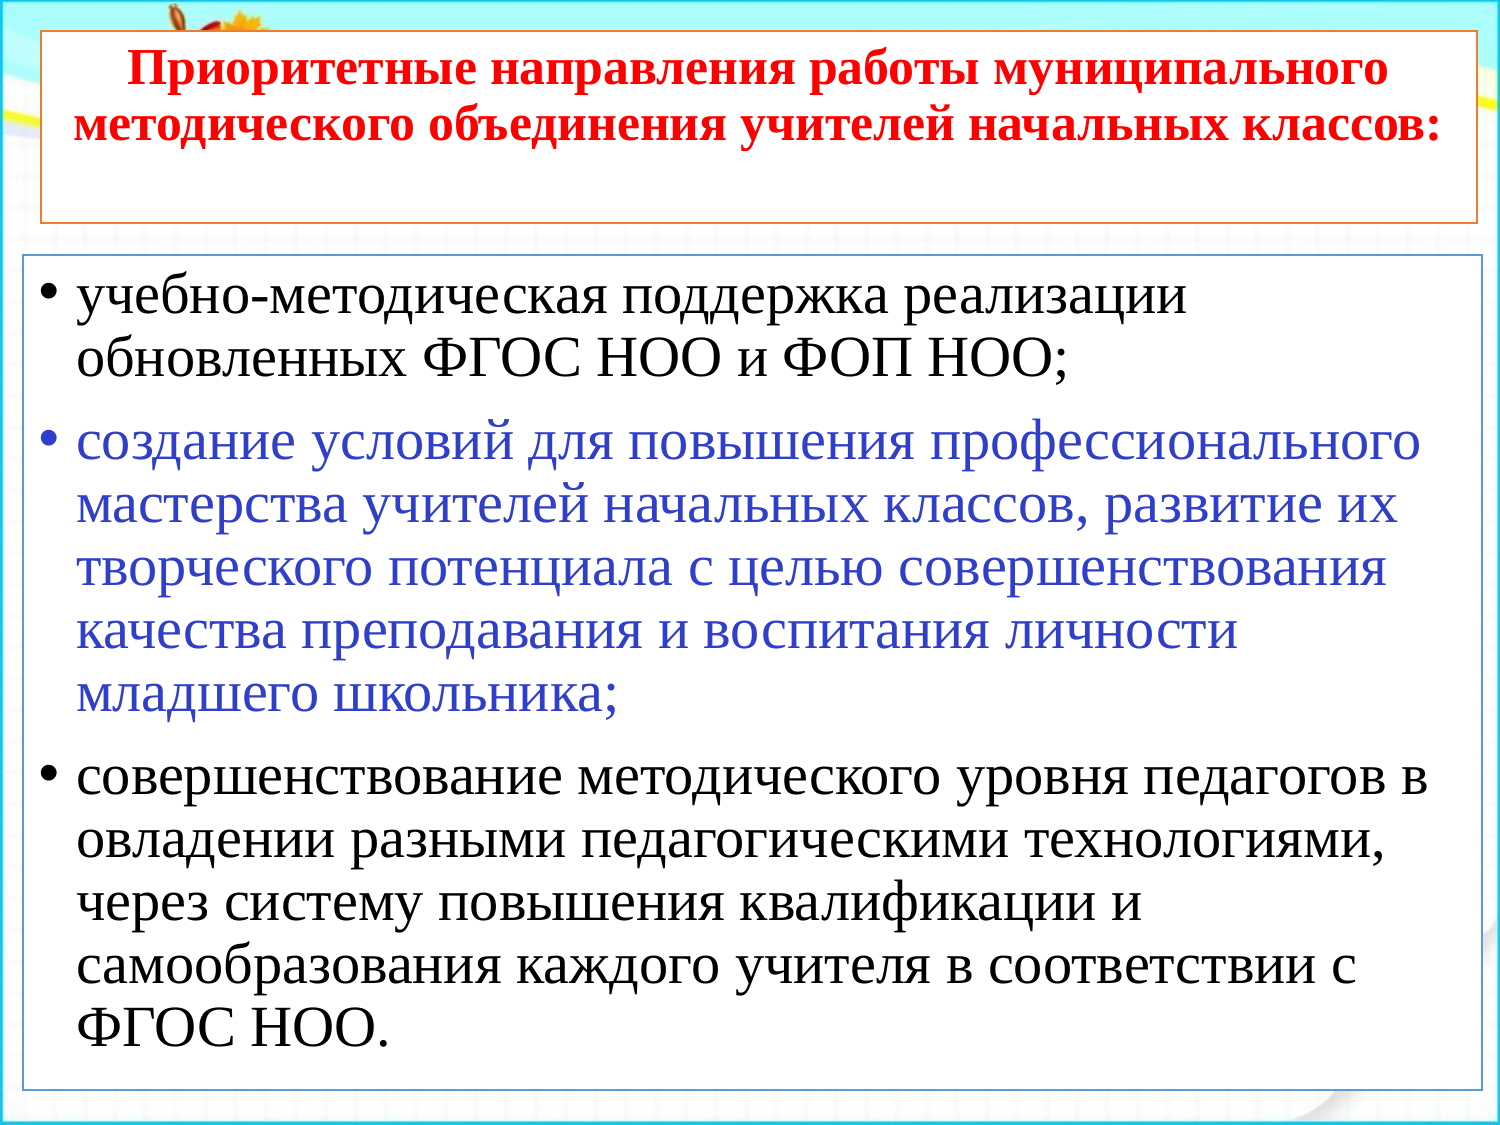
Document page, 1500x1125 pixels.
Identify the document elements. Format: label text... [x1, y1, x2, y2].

picture [0, 0, 1500, 1125]
title Приоритетные направления работы муниципального методического объединения учителей начальных классов: [40, 30, 1478, 224]
list учебно-методическая поддержка реализации обновленных ФГОС НОО и ФОП НОО; создание условий для повышения профессионального мастерства учителей начальных классов, развитие их творческого потенциала с целью совершенствования качества преподавания и воспитания личности младшего школьника; совершенствование методического уровня педагогов в овладении разными педагогическими технологиями, через систему повышения квалификации и самообразования каждого учителя в соответствии с ФГОС НОО. [22, 254, 1483, 1091]
